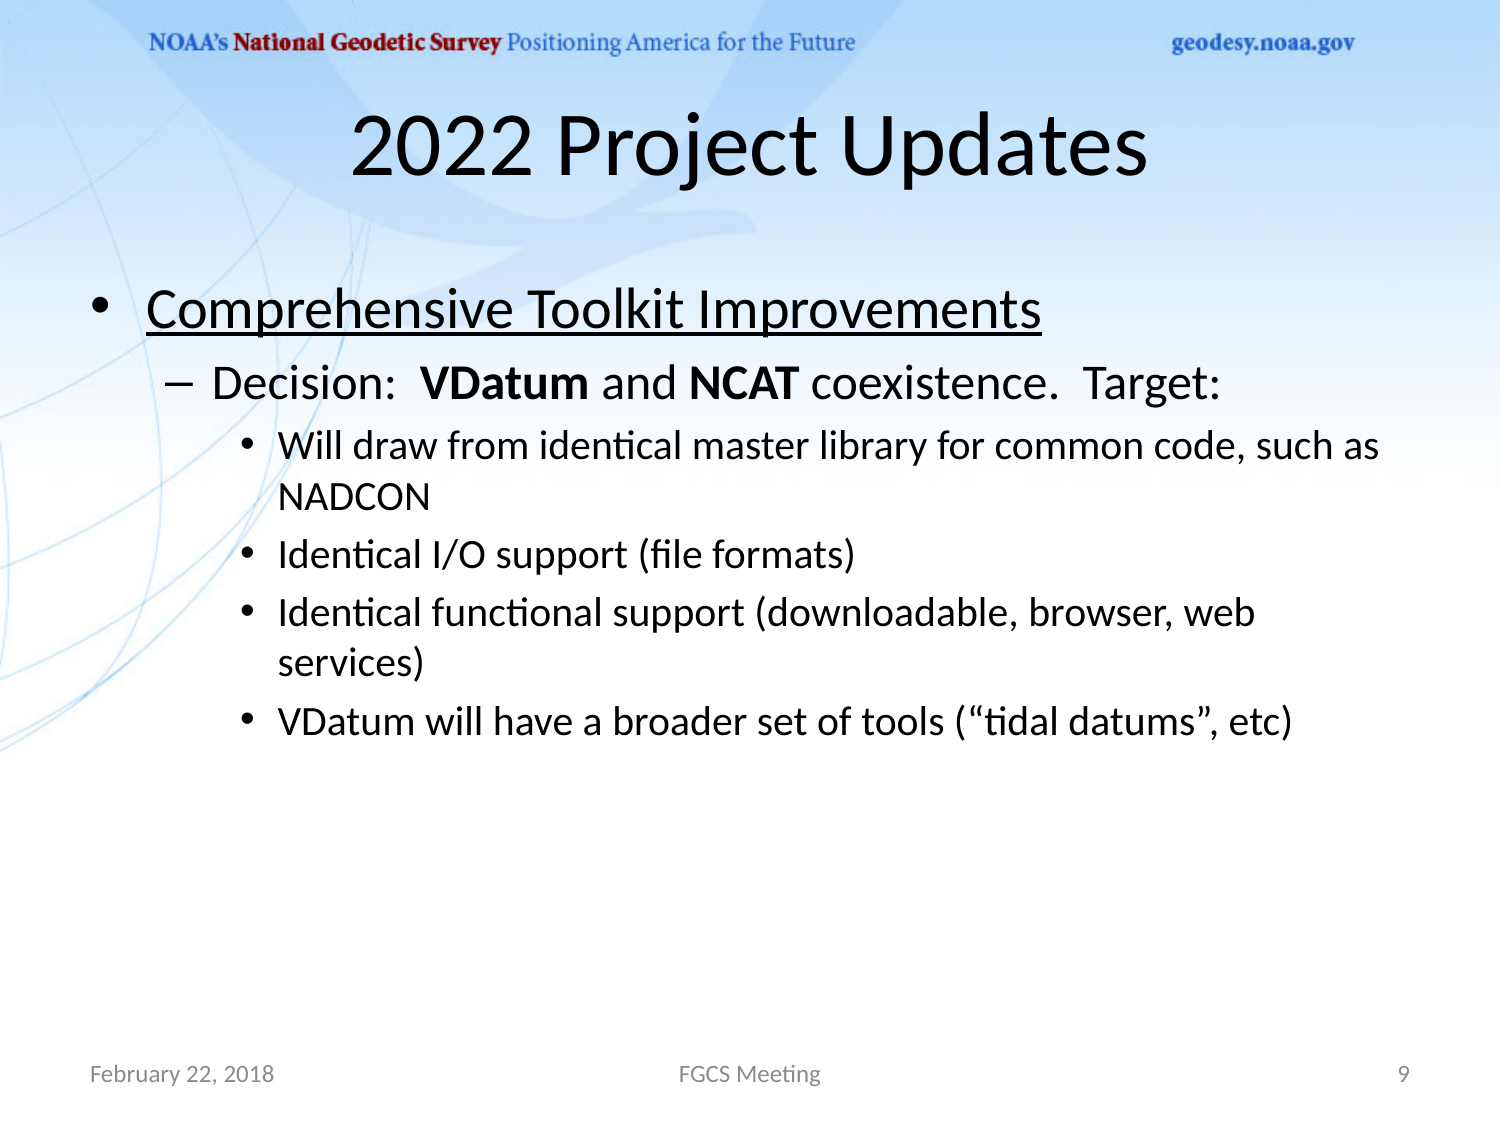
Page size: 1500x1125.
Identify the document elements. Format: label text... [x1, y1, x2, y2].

picture [0, 0, 1500, 1125]
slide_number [75, 1042, 425, 1103]
slide_number 9 [1074, 1042, 1425, 1103]
title 2022 Project Updates [75, 45, 1425, 233]
list Comprehensive Toolkit Improvements Decision: VDatum and NCAT coexistence. Target: Will draw from identical master library for common code, such as NADCON Identical I/O support (file formats) Identical functional support (downloadable, browser, web services) VDatum will have a broader set of tools (“tidal datums”, etc) [75, 262, 1425, 1005]
footer FGCS Meeting [512, 1042, 988, 1103]
